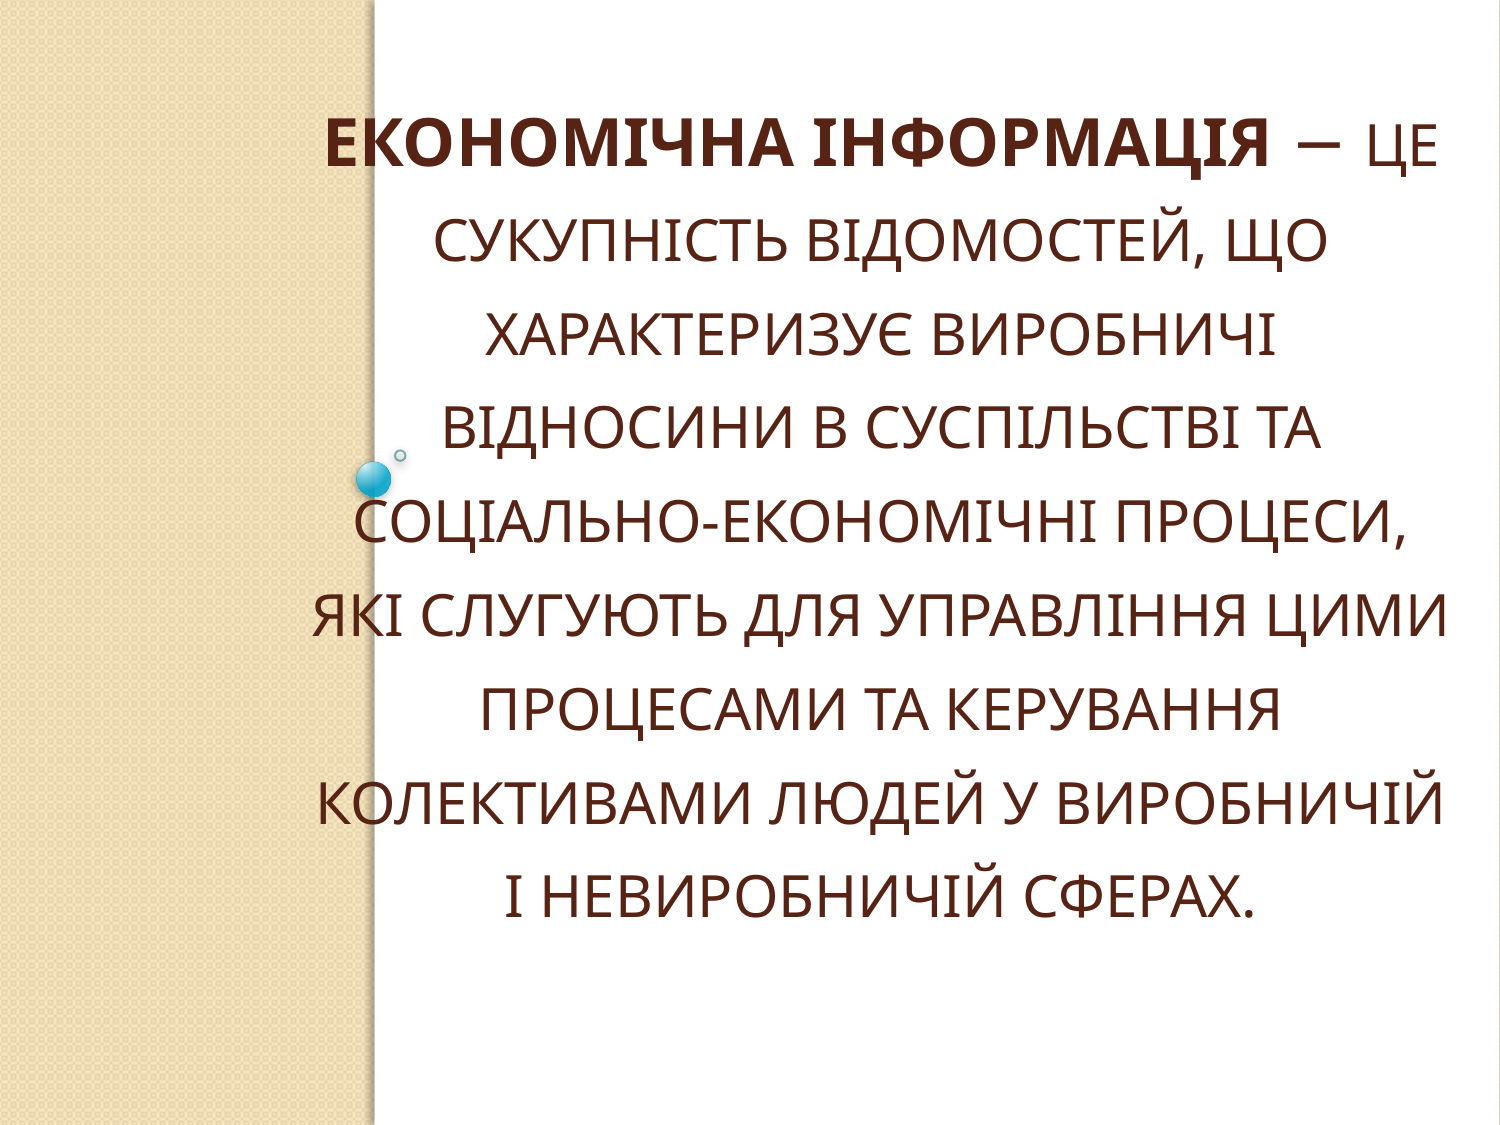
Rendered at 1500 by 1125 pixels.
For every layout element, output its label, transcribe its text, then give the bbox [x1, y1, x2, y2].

title Економічна інформація − це сукупність відомостей, що характеризує виробничі відносини в суспільстві та соціально-економічні процеси, які слугують для управління цими процесами та керування колективами людей у виробничій і невиробничій сферах. [289, 78, 1473, 802]
